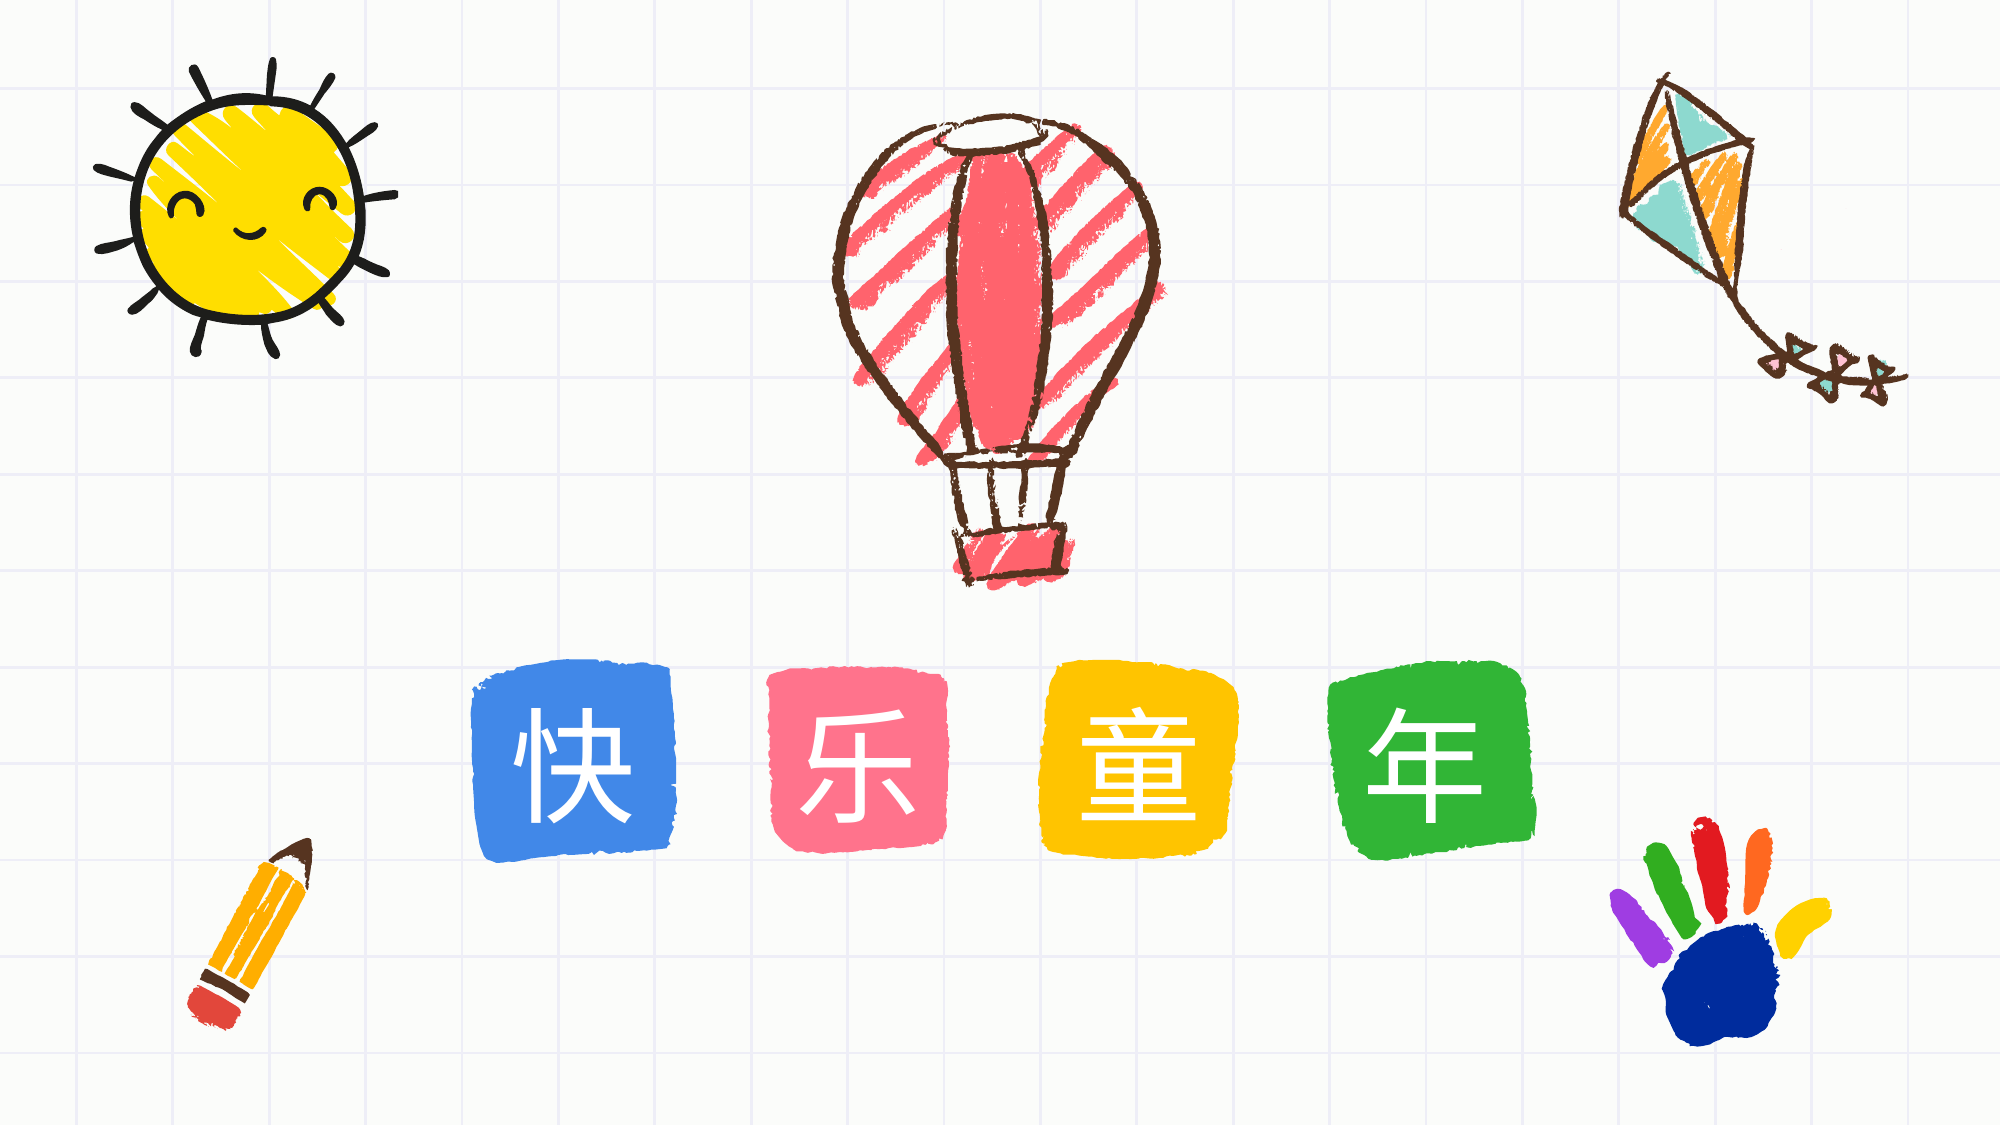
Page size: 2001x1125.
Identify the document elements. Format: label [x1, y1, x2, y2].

text_box [765, 666, 951, 855]
picture [1625, 816, 1827, 1035]
text_box [1327, 659, 1538, 861]
picture [182, 849, 329, 1029]
text_box [469, 658, 678, 863]
picture [91, 56, 399, 361]
picture [1618, 71, 1909, 407]
picture [831, 112, 1169, 591]
text_box [1038, 659, 1240, 861]
